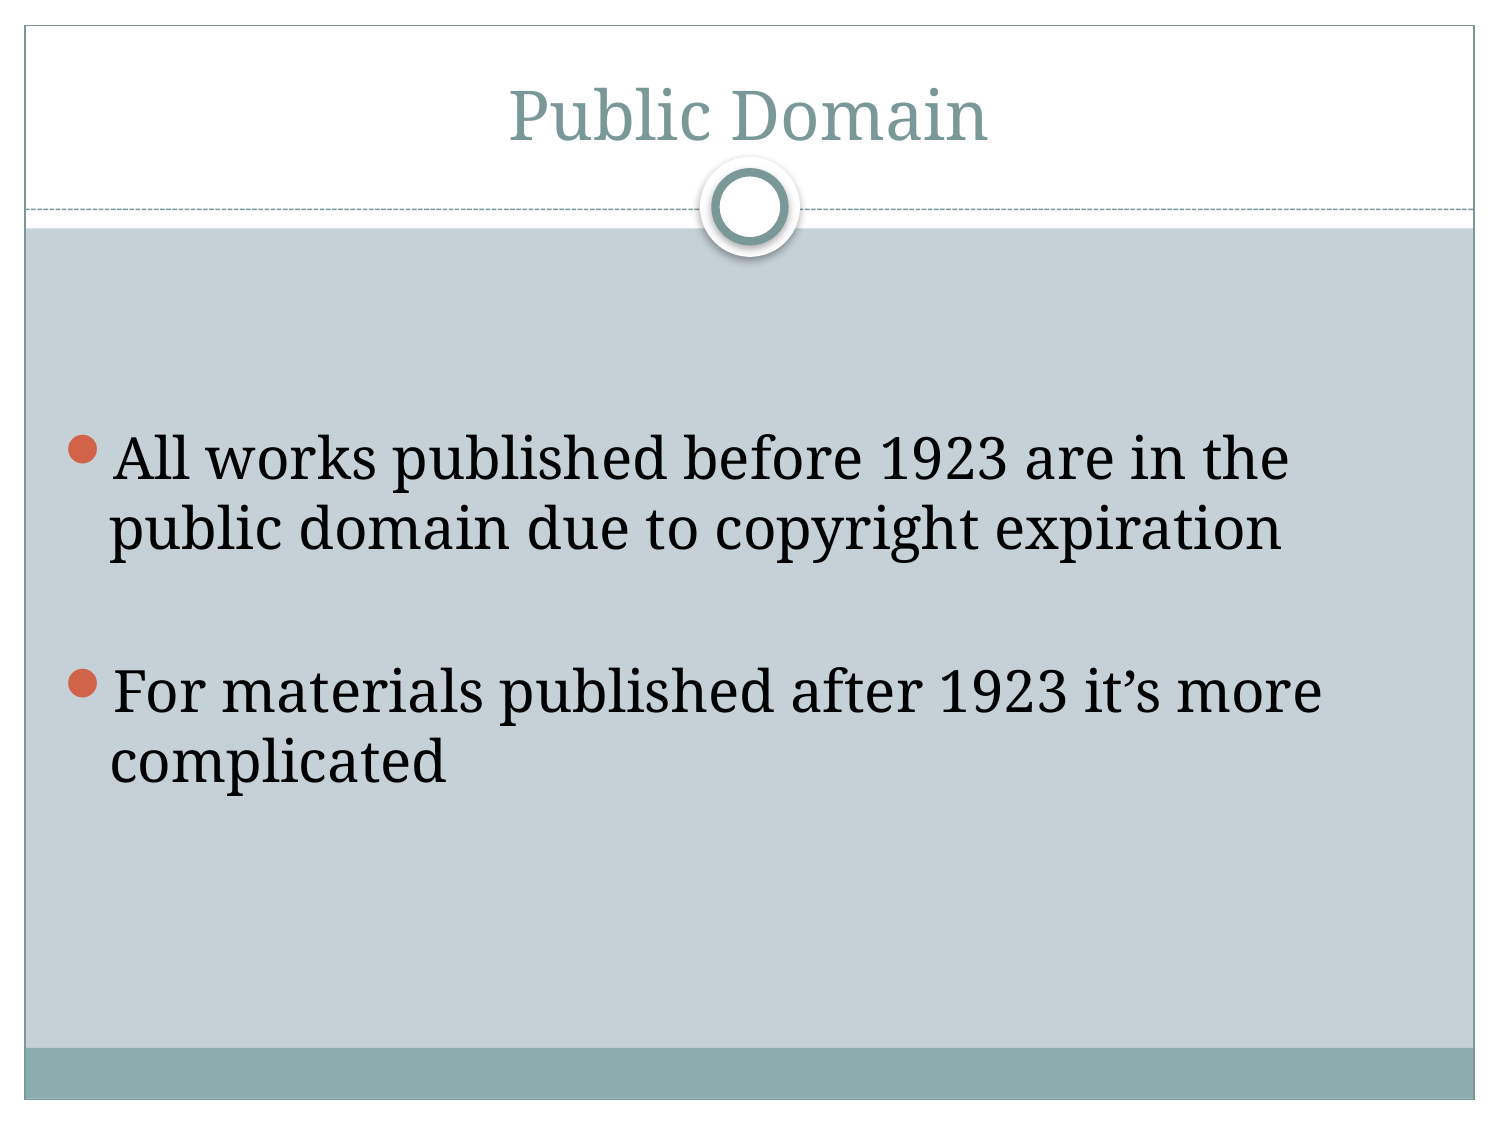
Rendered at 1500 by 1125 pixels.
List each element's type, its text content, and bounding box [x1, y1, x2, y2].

list All works published before 1923 are in the public domain due to copyright expiration For materials published after 1923 it’s more complicated [49, 250, 1445, 1001]
title Public Domain [49, 37, 1450, 162]
